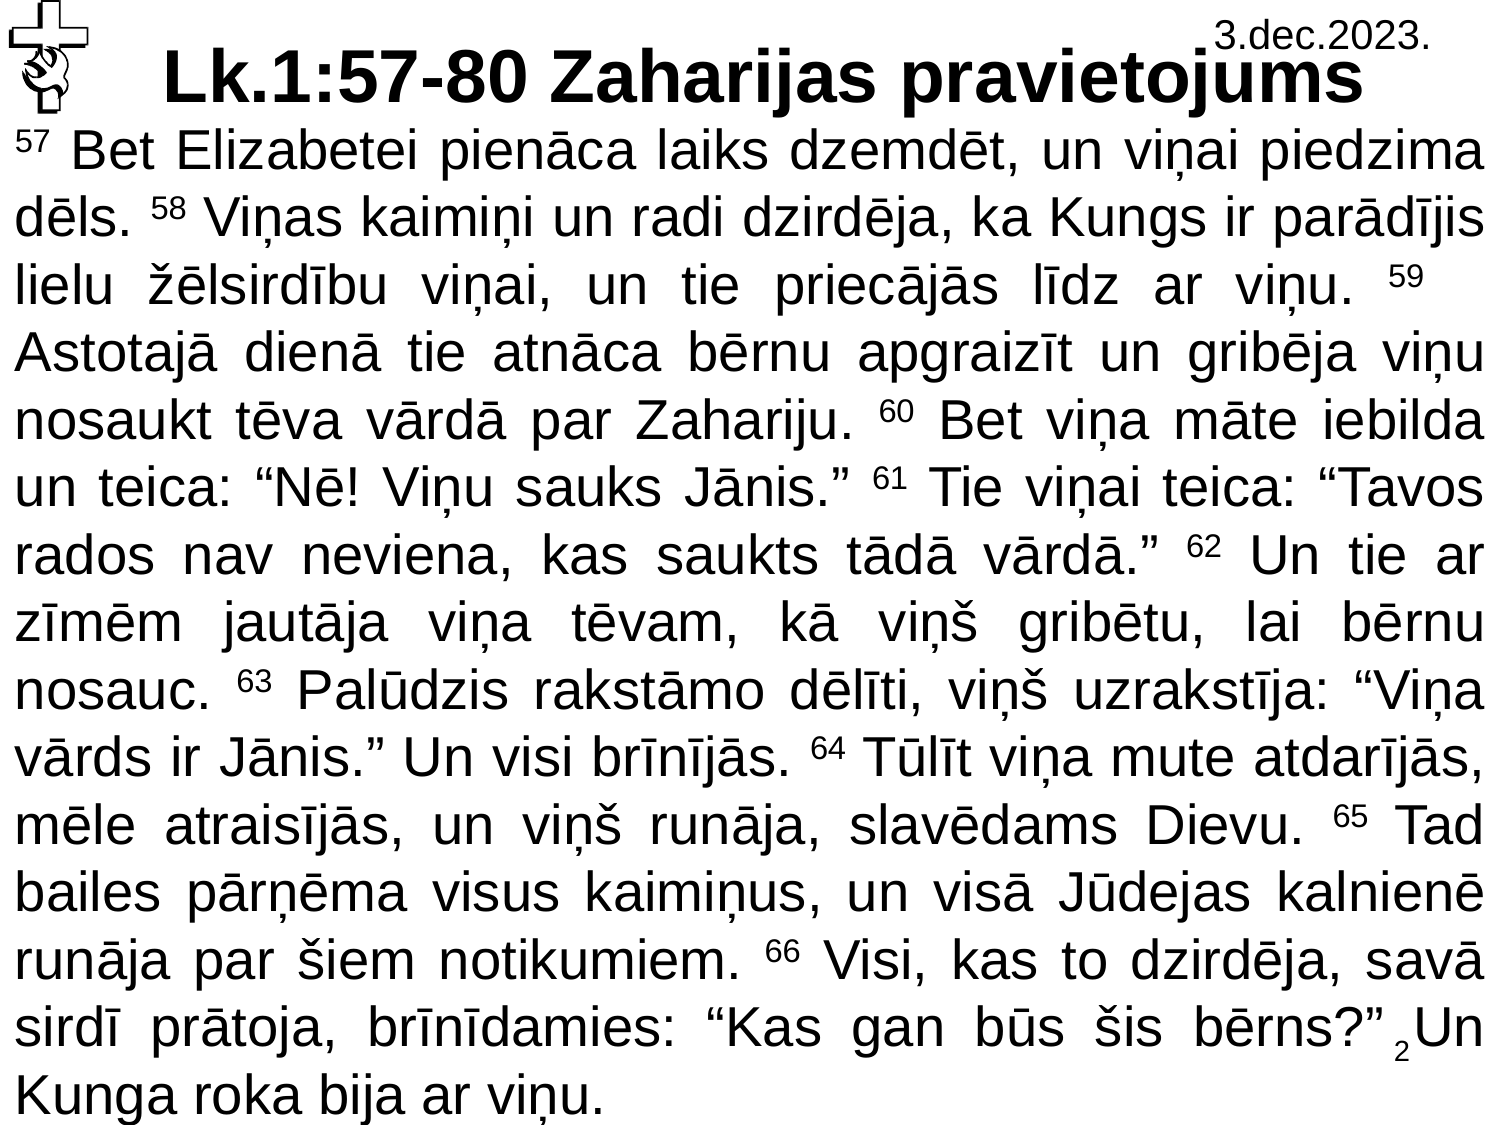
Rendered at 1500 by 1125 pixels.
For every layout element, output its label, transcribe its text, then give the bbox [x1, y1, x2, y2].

title Lk.1:57-80 Zaharijas pravietojums [91, 0, 1500, 105]
text_box 57 Bet Elizabetei pienāca laiks dzemdēt, un viņai piedzima dēls. 58 Viņas kaimiņi un radi dzirdēja, ka Kungs ir parādījis lielu žēlsirdību viņai, un tie priecājās līdz ar viņu. 59 Astotajā dienā tie atnāca bērnu apgraizīt un gribēja viņu nosaukt tēva vārdā par Zahariju. 60 Bet viņa māte iebilda un teica: “Nē! Viņu sauks Jānis.” 61 Tie viņai teica: “Tavos rados nav neviena, kas saukts tādā vārdā.” 62 Un tie ar zīmēm jautāja viņa tēvam, kā viņš gribētu, lai bērnu nosauc. 63 Palūdzis rakstāmo dēlīti, viņš uzrakstīja: “Viņa vārds ir Jānis.” Un visi brīnījās. 64 Tūlīt viņa mute atdarījās, mēle atraisījās, un viņš runāja, slavēdams Dievu. 65 Tad bailes pārņēma visus kaimiņus, un visā Jūdejas kalnienē runāja par šiem notikumiem. 66 Visi, kas to dzirdēja, savā sirdī prātoja, brīnīdamies: “Kas gan būs šis bērns?” Un Kunga roka bija ar viņu. [0, 105, 1500, 1125]
text_box 3.dec.2023. [1198, 0, 1500, 65]
picture [8, 0, 89, 114]
